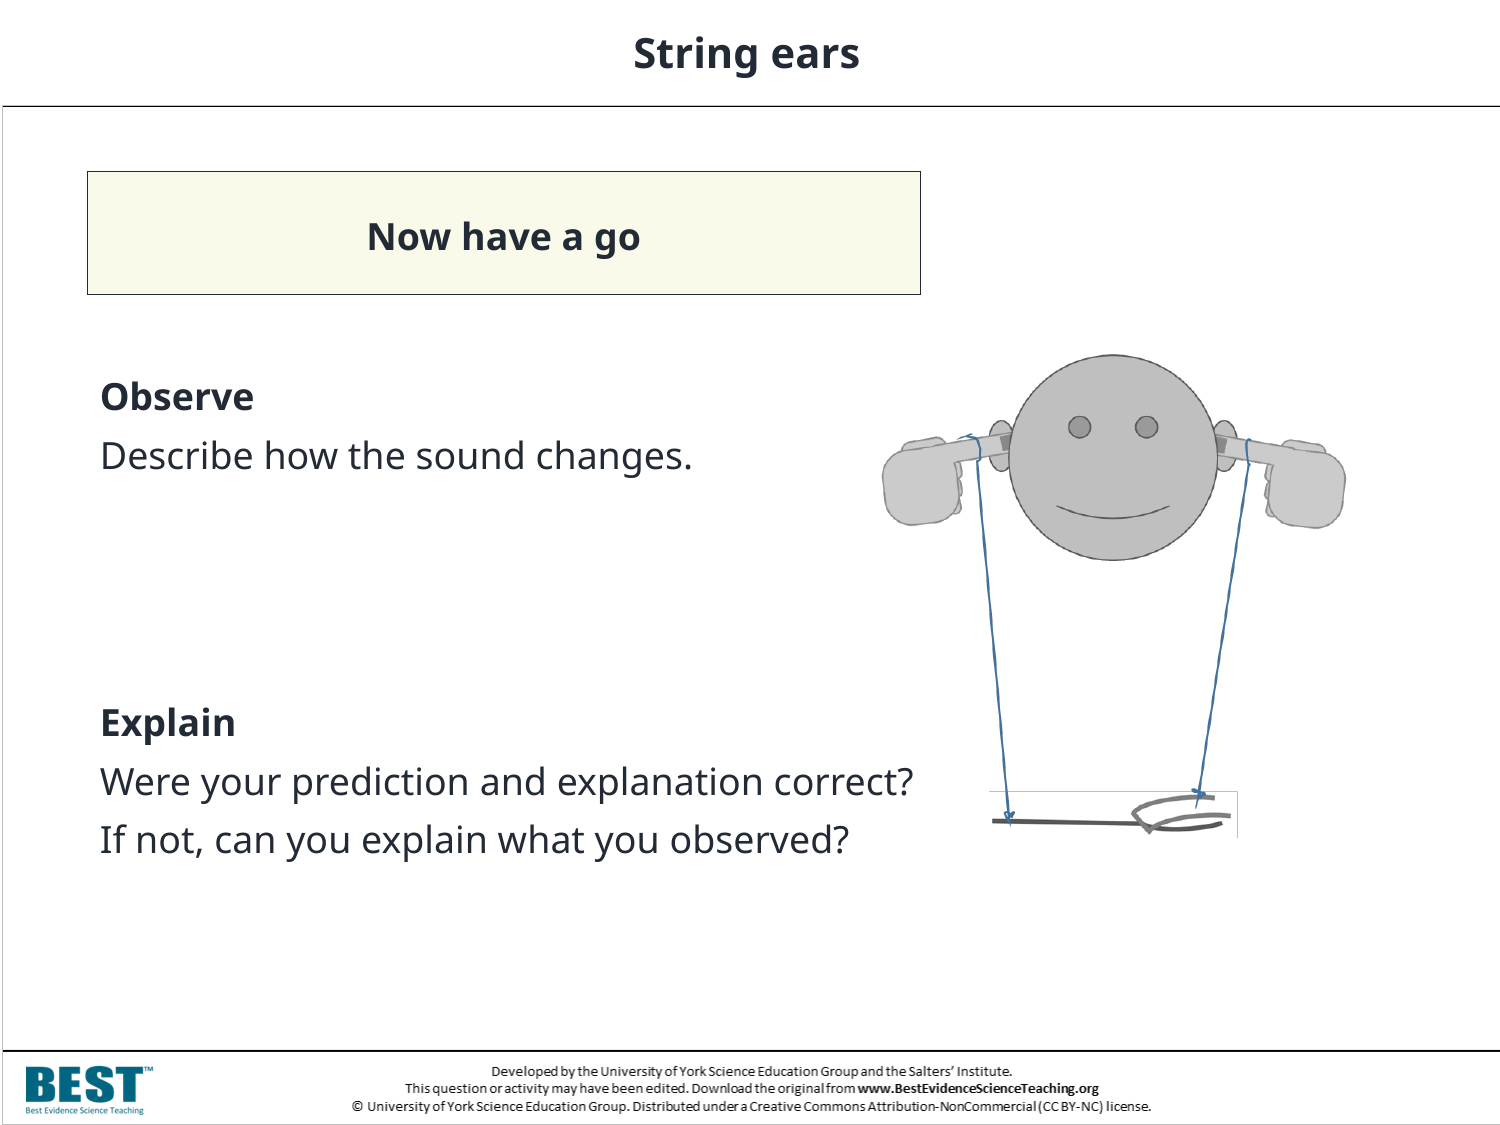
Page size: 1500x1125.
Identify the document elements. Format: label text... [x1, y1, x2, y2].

text_box String ears [23, 4, 1471, 99]
picture [2, 105, 1500, 1125]
